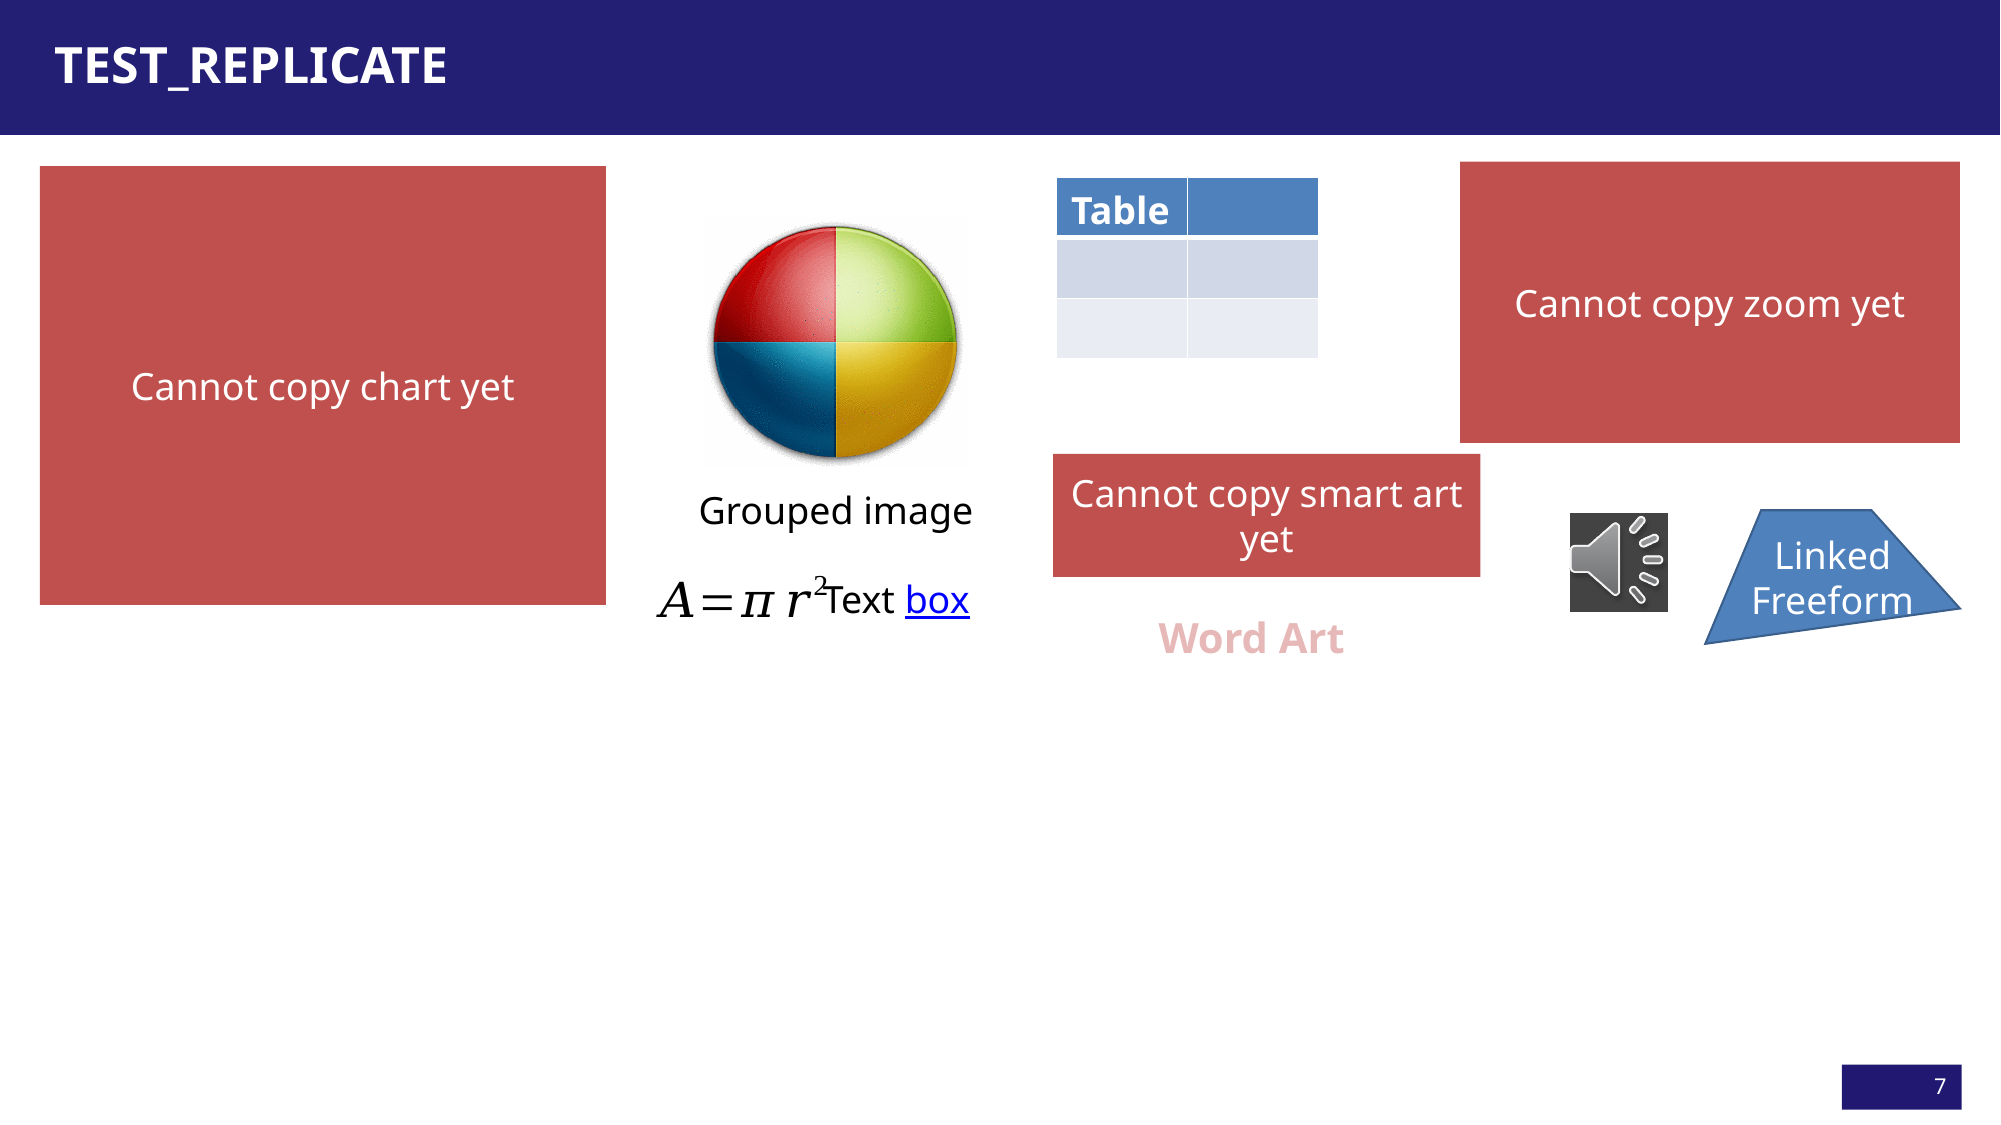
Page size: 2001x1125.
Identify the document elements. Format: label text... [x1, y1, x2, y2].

table_cell [1188, 240, 1318, 298]
table_cell [1057, 240, 1187, 298]
table_header Table [1057, 178, 1187, 235]
table_cell [1057, 299, 1187, 358]
text_box Linked Freeform [1703, 509, 1962, 646]
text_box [691, 217, 982, 541]
table_header [1188, 178, 1318, 235]
text_box Cannot copy zoom yet [1459, 161, 1961, 444]
text_box Cannot copy smart art yet [1052, 453, 1481, 578]
text_box Text box [775, 568, 1017, 635]
title test_replicate [39, 15, 1960, 120]
text_box Cannot copy chart yet [39, 165, 607, 606]
picture [1569, 512, 1670, 613]
text_box Word Art [1075, 604, 1428, 670]
table_cell [1188, 299, 1318, 358]
